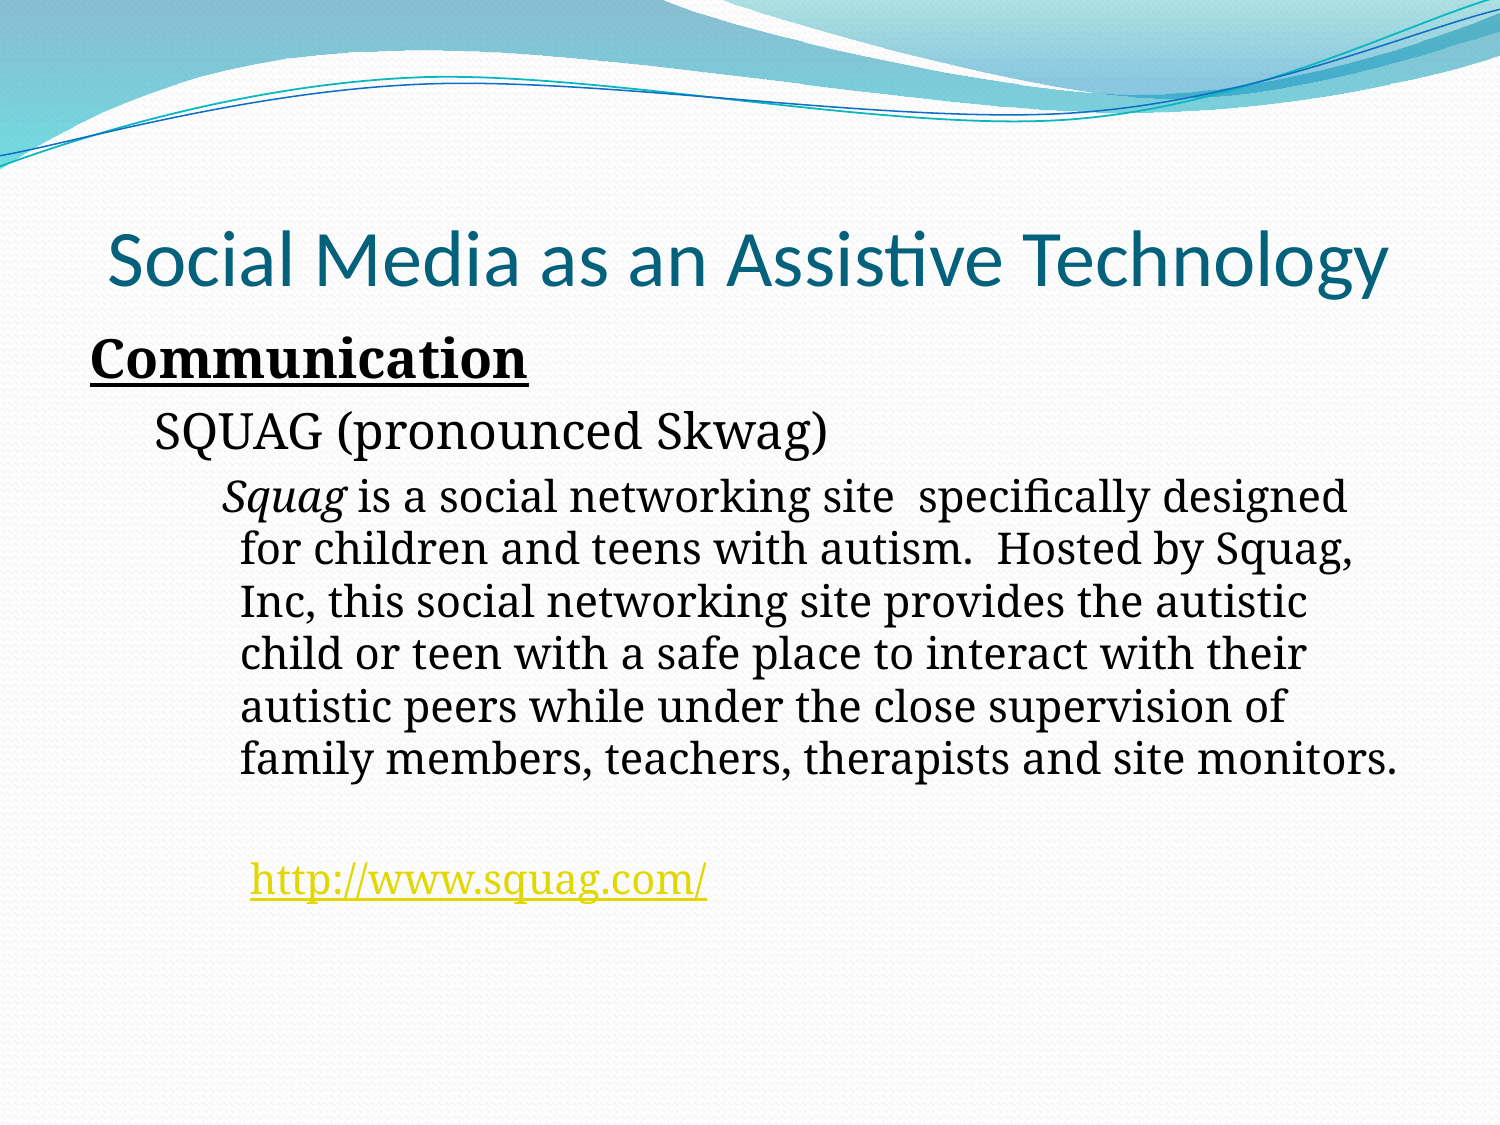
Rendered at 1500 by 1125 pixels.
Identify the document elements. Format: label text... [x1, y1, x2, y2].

list Communication SQUAG (pronounced Skwag) Squag is a social networking site specifically designed for children and teens with autism. Hosted by Squag, Inc, this social networking site provides the autistic child or teen with a safe place to interact with their autistic peers while under the close supervision of family members, teachers, therapists and site monitors. http://www.squag.com/ [75, 317, 1425, 1038]
title Social Media as an Assistive Technology [75, 115, 1425, 303]
